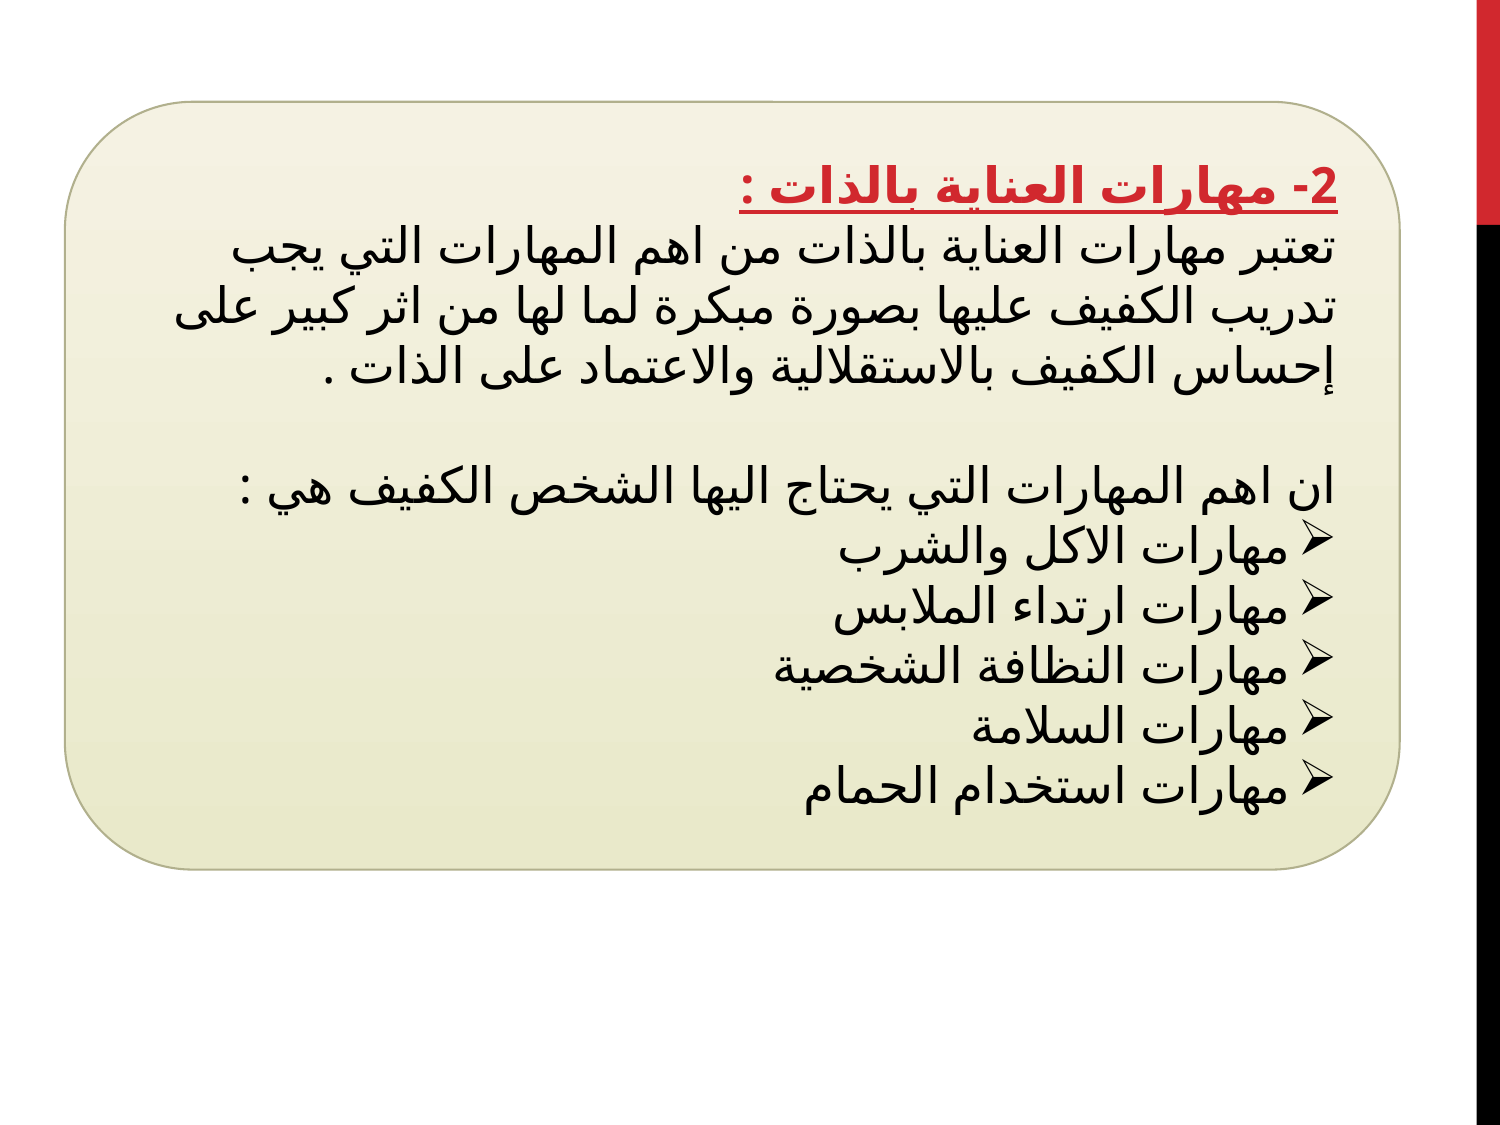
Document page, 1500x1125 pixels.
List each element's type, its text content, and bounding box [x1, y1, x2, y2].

text_box [95, 100, 1401, 842]
text_box [63, 154, 88, 817]
text_box 2- مهارات العناية بالذات : تعتبر مهارات العناية بالذات من اهم المهارات التي يجب تدريب الكفيف عليها بصورة مبكرة لما لها من اثر كبير على إحساس الكفيف بالاستقلالية والاعتماد على الذات . ان اهم المهارات التي يحتاج اليها الشخص الكفيف هي : مهارات الاكل والشرب مهارات ارتداء الملابس مهارات النظافة الشخصية مهارات السلامة مهارات استخدام الحمام [88, 145, 1353, 866]
text_box [158, 866, 1306, 871]
